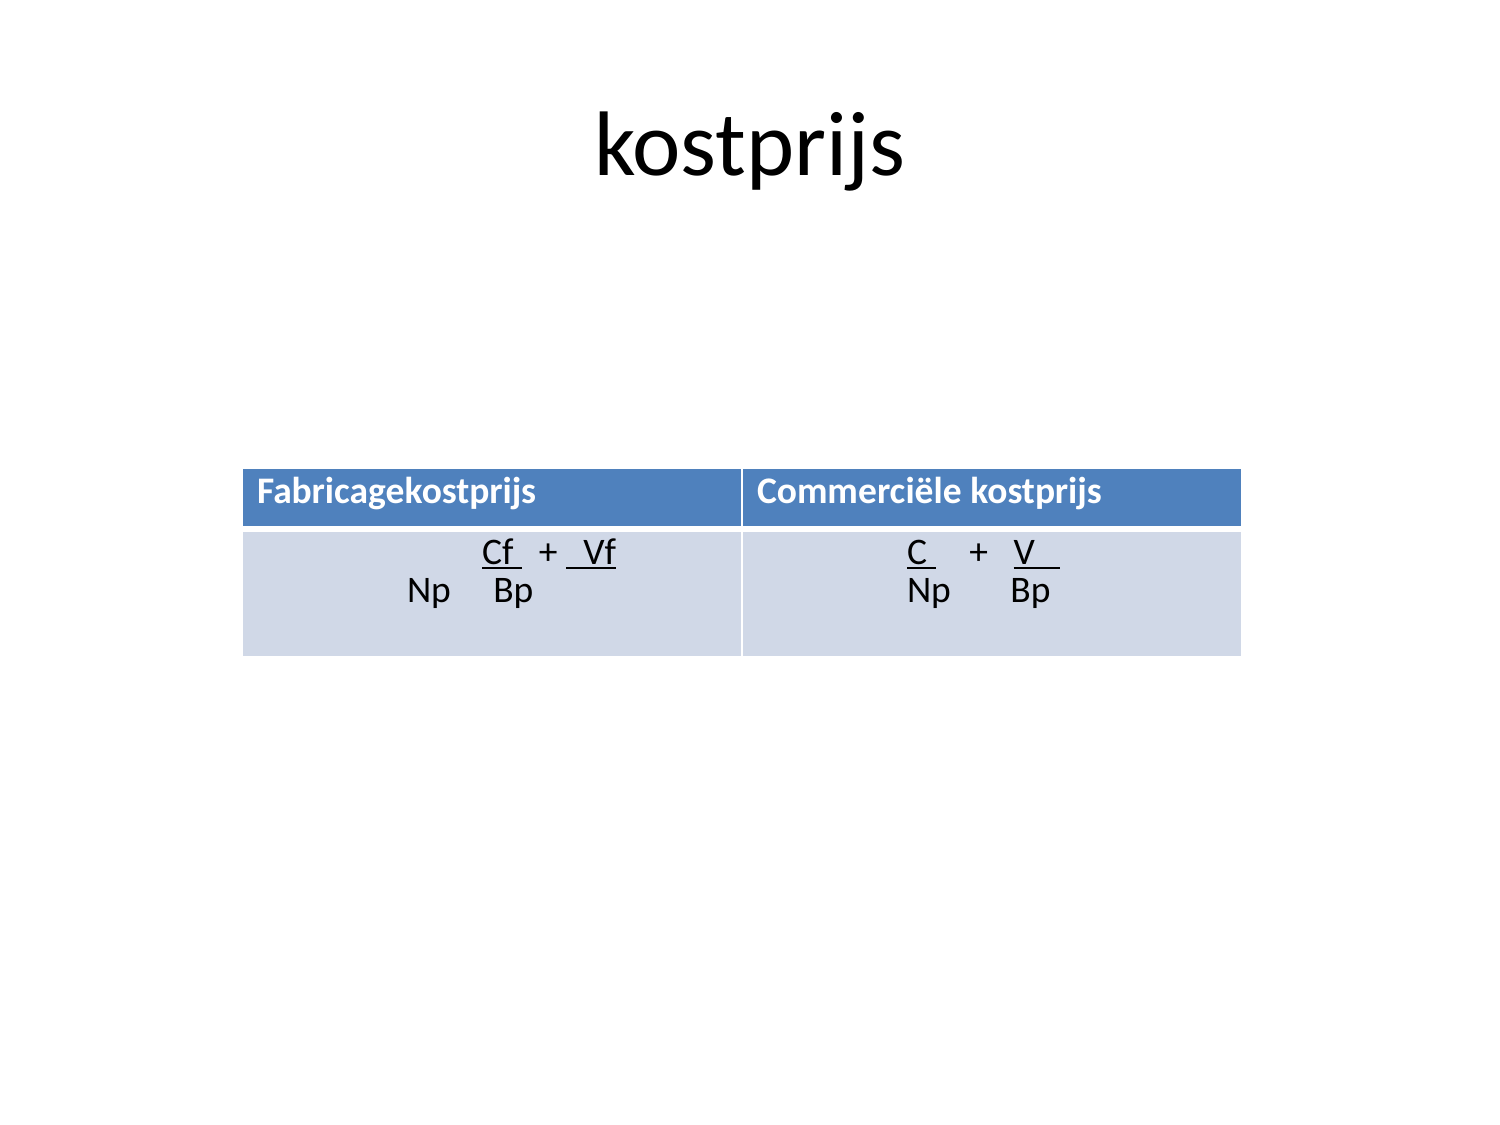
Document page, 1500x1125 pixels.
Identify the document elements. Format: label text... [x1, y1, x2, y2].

title kostprijs [75, 45, 1425, 233]
table_cell C + V Np Bp [743, 532, 1241, 656]
table_header Fabricagekostprijs [243, 469, 741, 526]
table_header Commerciële kostprijs [743, 469, 1241, 526]
table_cell Cf + Vf Np Bp [243, 532, 741, 656]
